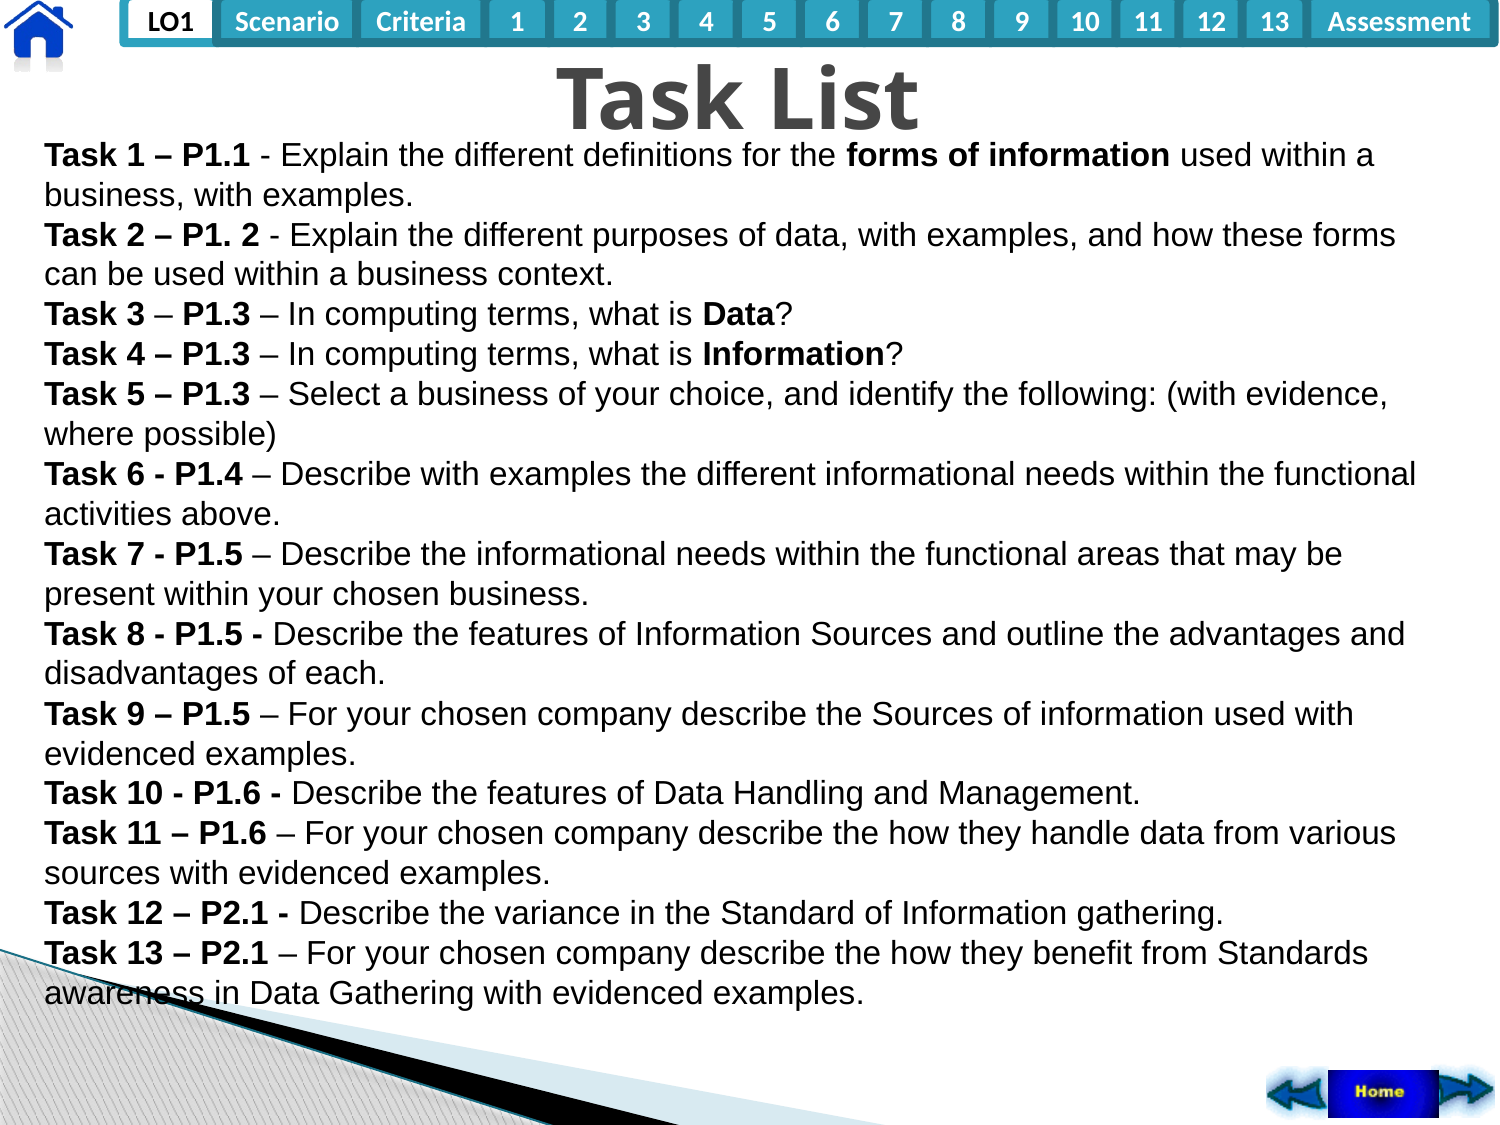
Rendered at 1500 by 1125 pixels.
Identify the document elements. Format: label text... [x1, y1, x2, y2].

list Task 1 – P1.1 - Explain the different definitions for the forms of information used within a business, with examples. Task 2 – P1. 2 - Explain the different purposes of data, with examples, and how these forms can be used within a business context. Task 3 – P1.3 – In computing terms, what is Data? Task 4 – P1.3 – In computing terms, what is Information? Task 5 – P1.3 – Select a business of your choice, and identify the following: (with evidence, where possible) Task 6 - P1.4 – Describe with examples the different informational needs within the functional activities above. Task 7 - P1.5 – Describe the informational needs within the functional areas that may be present within your chosen business. Task 8 - P1.5 - Describe the features of Information Sources and outline the advantages and disadvantages of each. Task 9 – P1.5 – For your chosen company describe the Sources of information used with evidenced examples. Task 10 - P1.6 - Describe the features of Data Handling and Management. Task 11 – P1.6 – For your chosen company describe the how they handle data from various sources with evidenced examples. Task 12 – P2.1 - Describe the variance in the Standard of Information gathering. Task 13 – P2.1 – For your chosen company describe the how they benefit from Standards awareness in Data Gathering with evidenced examples. [29, 125, 1471, 1035]
picture [1266, 1055, 1495, 1125]
title Task List [29, 30, 1447, 147]
picture [0, 0, 77, 91]
